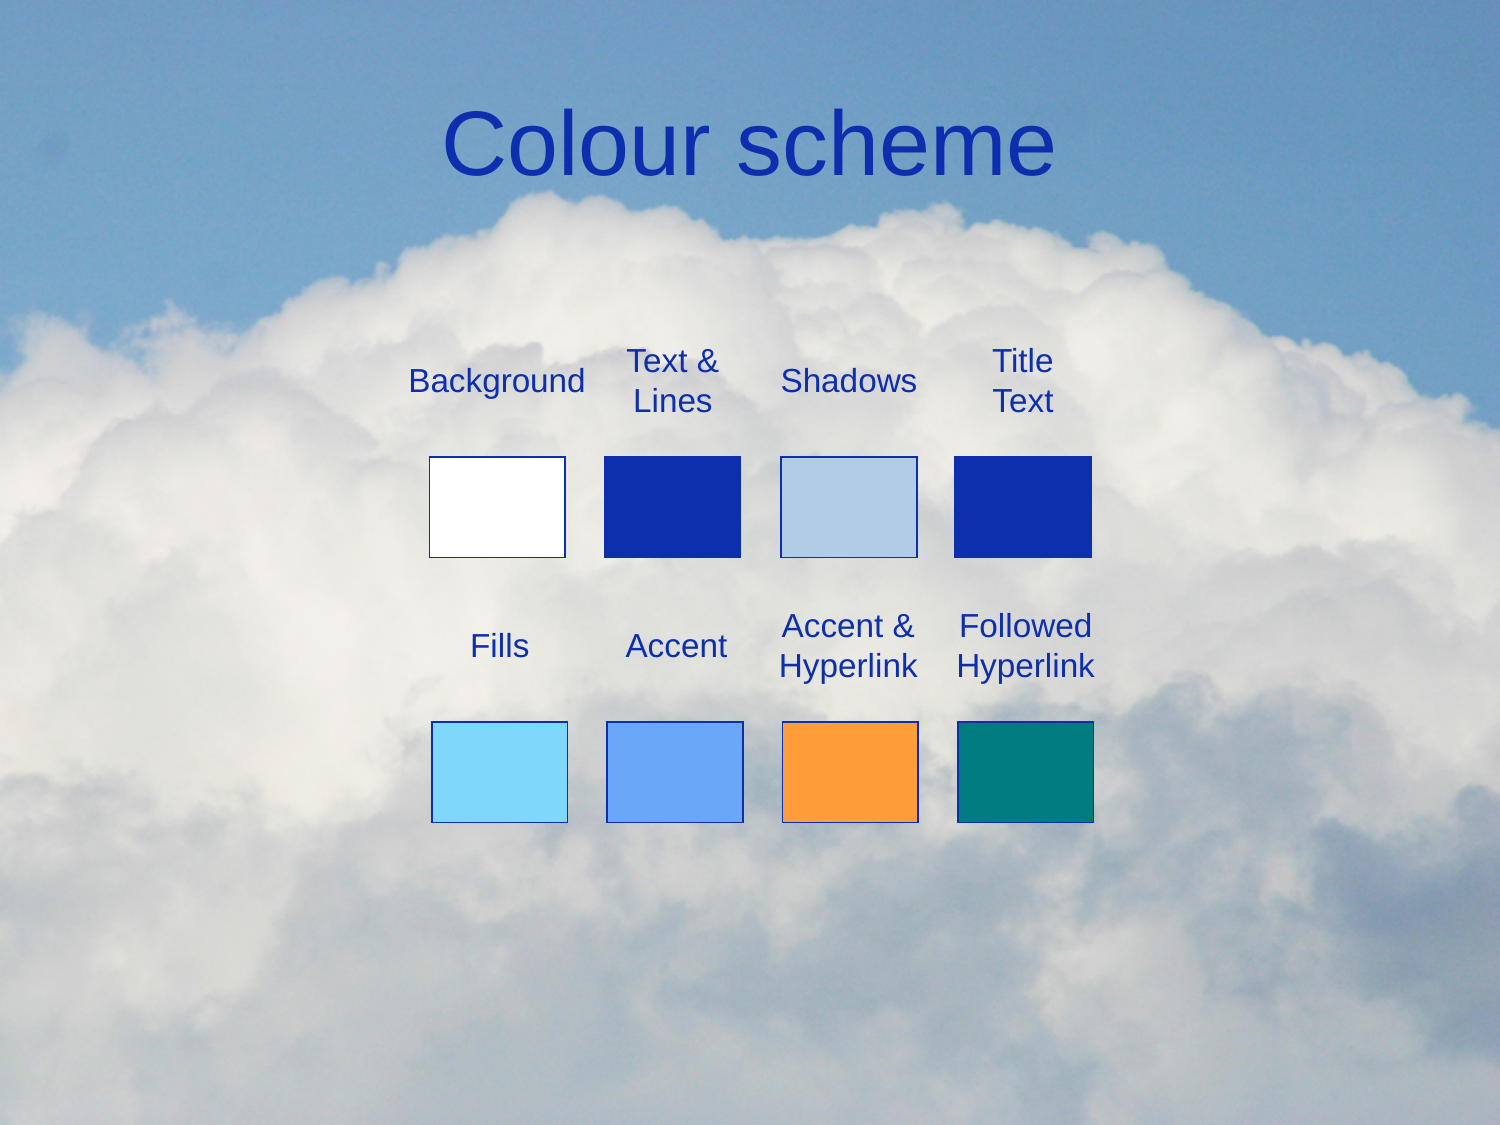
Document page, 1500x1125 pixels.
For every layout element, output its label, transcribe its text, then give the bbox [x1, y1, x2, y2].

text_box Text & Lines [611, 332, 735, 427]
text_box Accent [610, 617, 743, 672]
text_box [782, 722, 919, 823]
text_box Shadows [765, 352, 933, 407]
text_box [432, 722, 568, 823]
title Colour scheme [75, 45, 1425, 233]
text_box [781, 457, 917, 558]
text_box [958, 722, 1094, 823]
text_box Background [393, 352, 602, 407]
text_box [607, 722, 743, 823]
text_box Accent & Hyperlink [763, 597, 933, 692]
text_box Fills [455, 617, 545, 672]
text_box Title Text [977, 332, 1069, 427]
text_box [604, 457, 741, 558]
text_box [955, 457, 1091, 558]
text_box [429, 457, 566, 558]
picture [0, 0, 1500, 1125]
text_box Followed Hyperlink [941, 596, 1111, 692]
